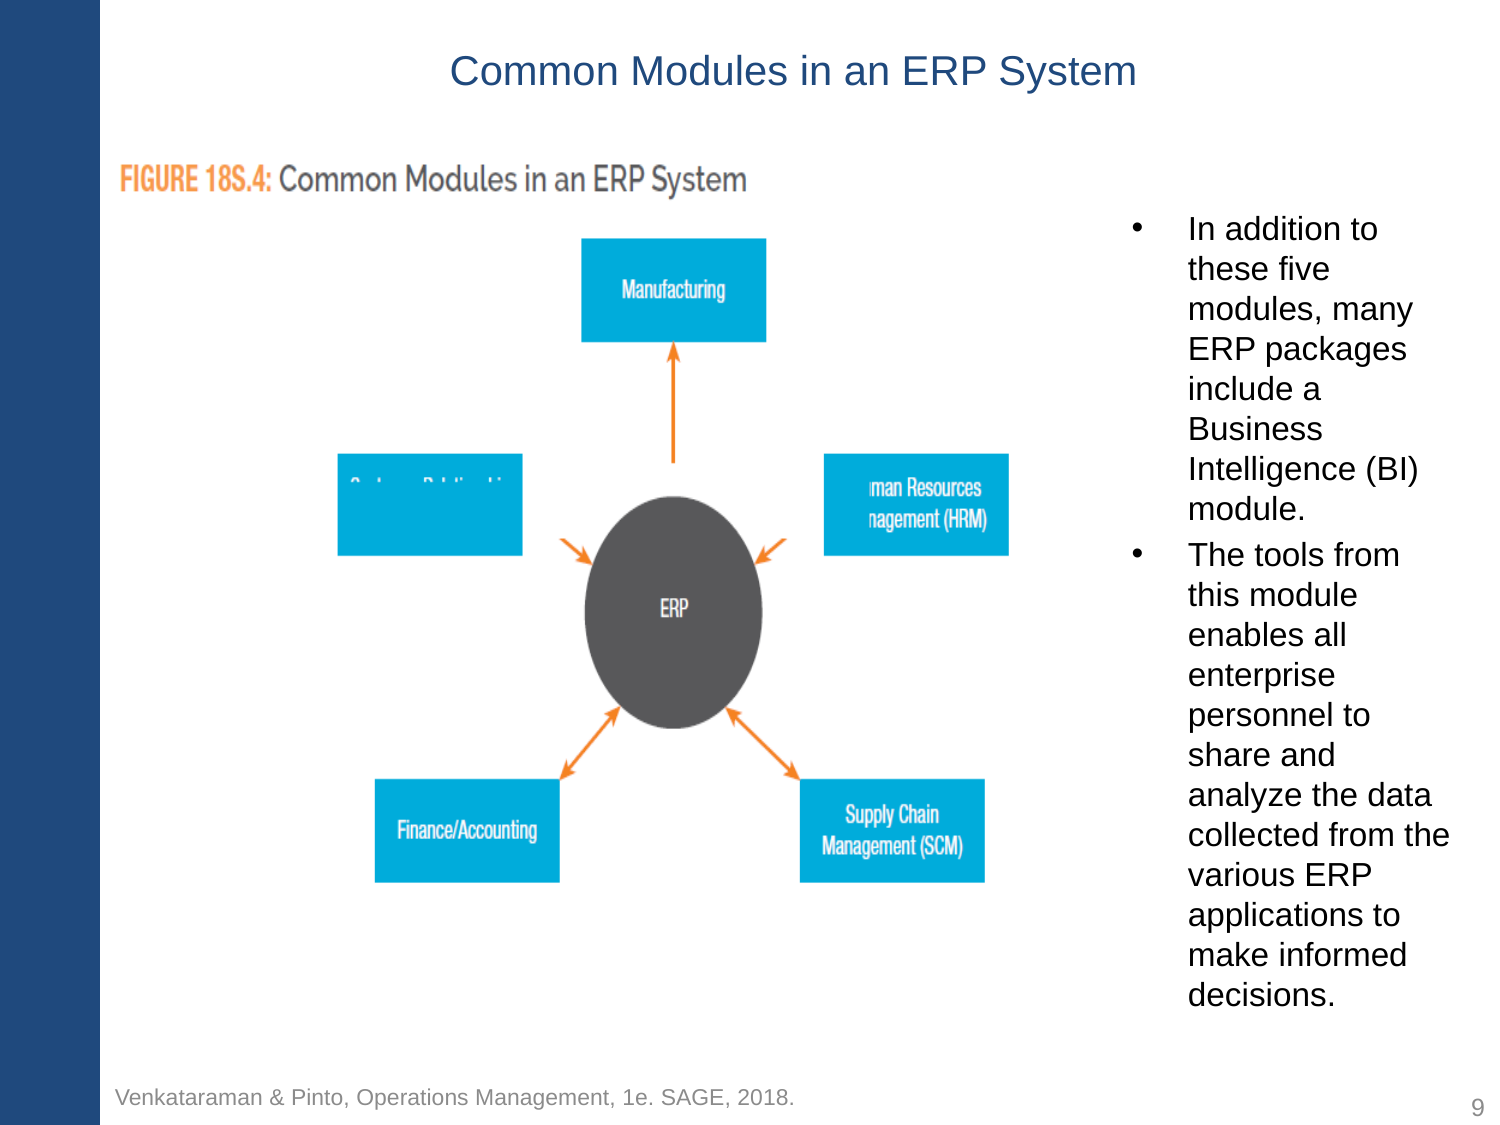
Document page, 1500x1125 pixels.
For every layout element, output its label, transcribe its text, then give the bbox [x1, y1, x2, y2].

picture [112, 124, 1117, 938]
list In addition to these five modules, many ERP packages include a Business Intelligence (BI) module. The tools from this module enables all enterprise personnel to share and analyze the data collected from the various ERP applications to make informed decisions. [1116, 200, 1475, 1013]
title Common Modules in an ERP System [162, 24, 1425, 113]
footer Venkataraman & Pinto, Operations Management, 1e. SAGE, 2018. [99, 1074, 813, 1125]
slide_number 9 [1425, 1087, 1500, 1125]
